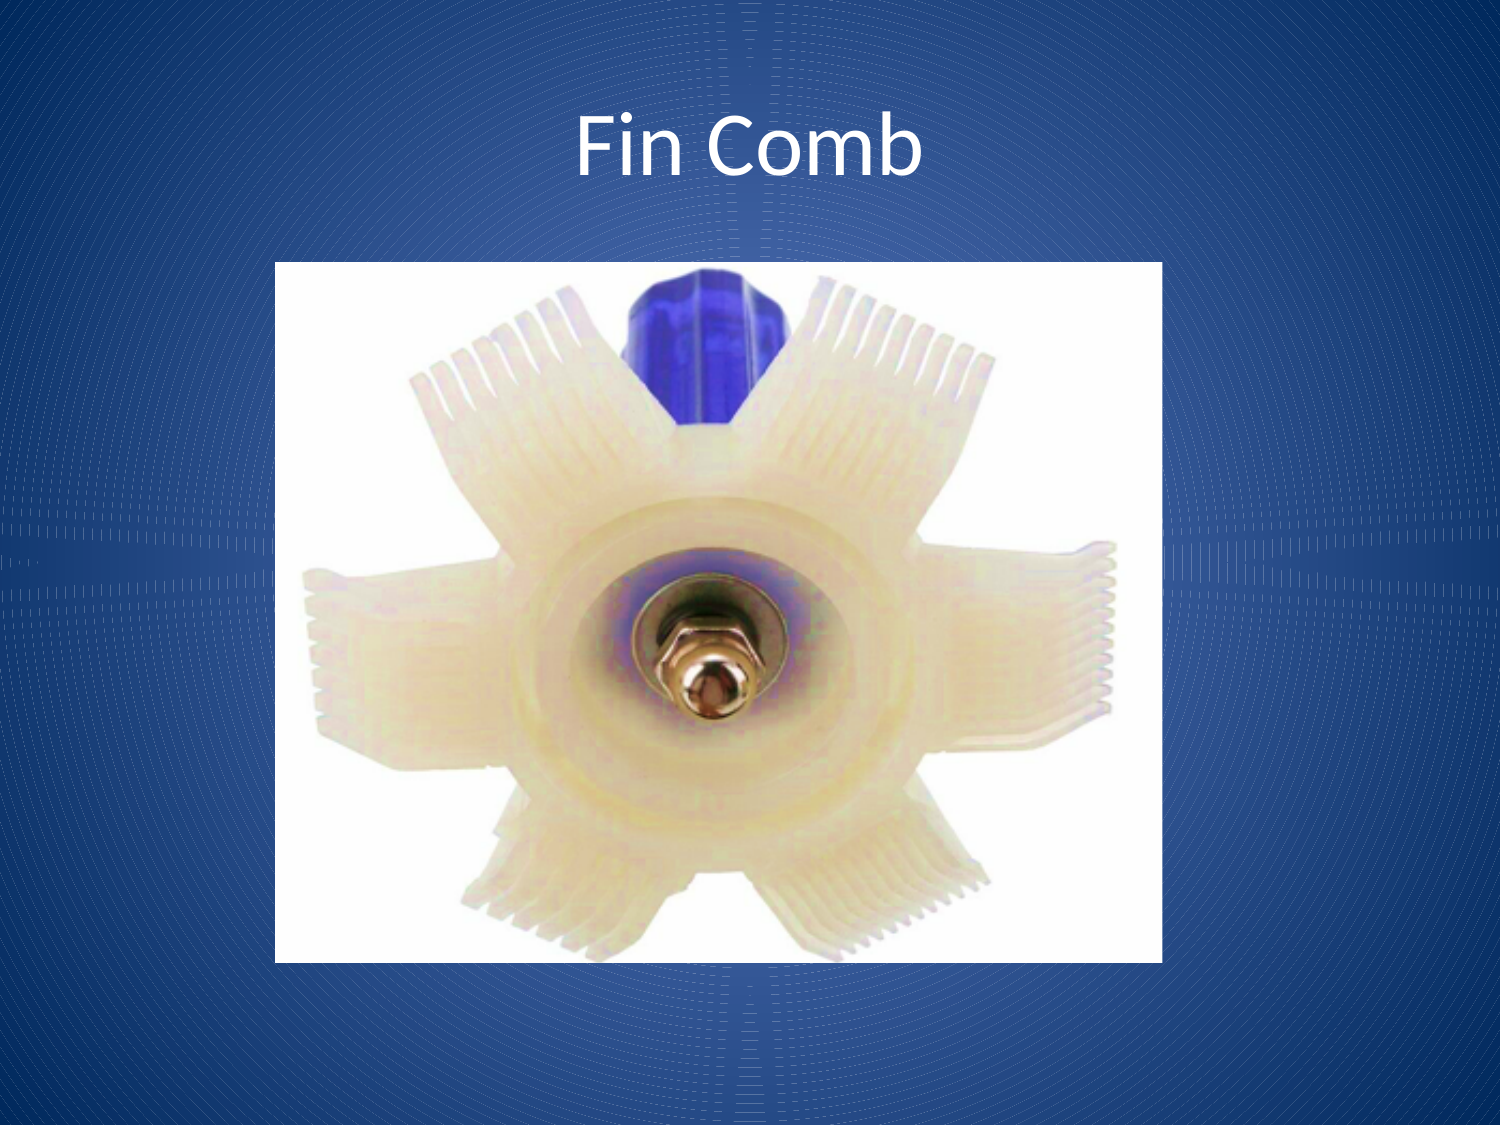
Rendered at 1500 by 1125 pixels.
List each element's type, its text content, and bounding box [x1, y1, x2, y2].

title Fin Comb [75, 45, 1425, 233]
picture [274, 262, 1163, 963]
